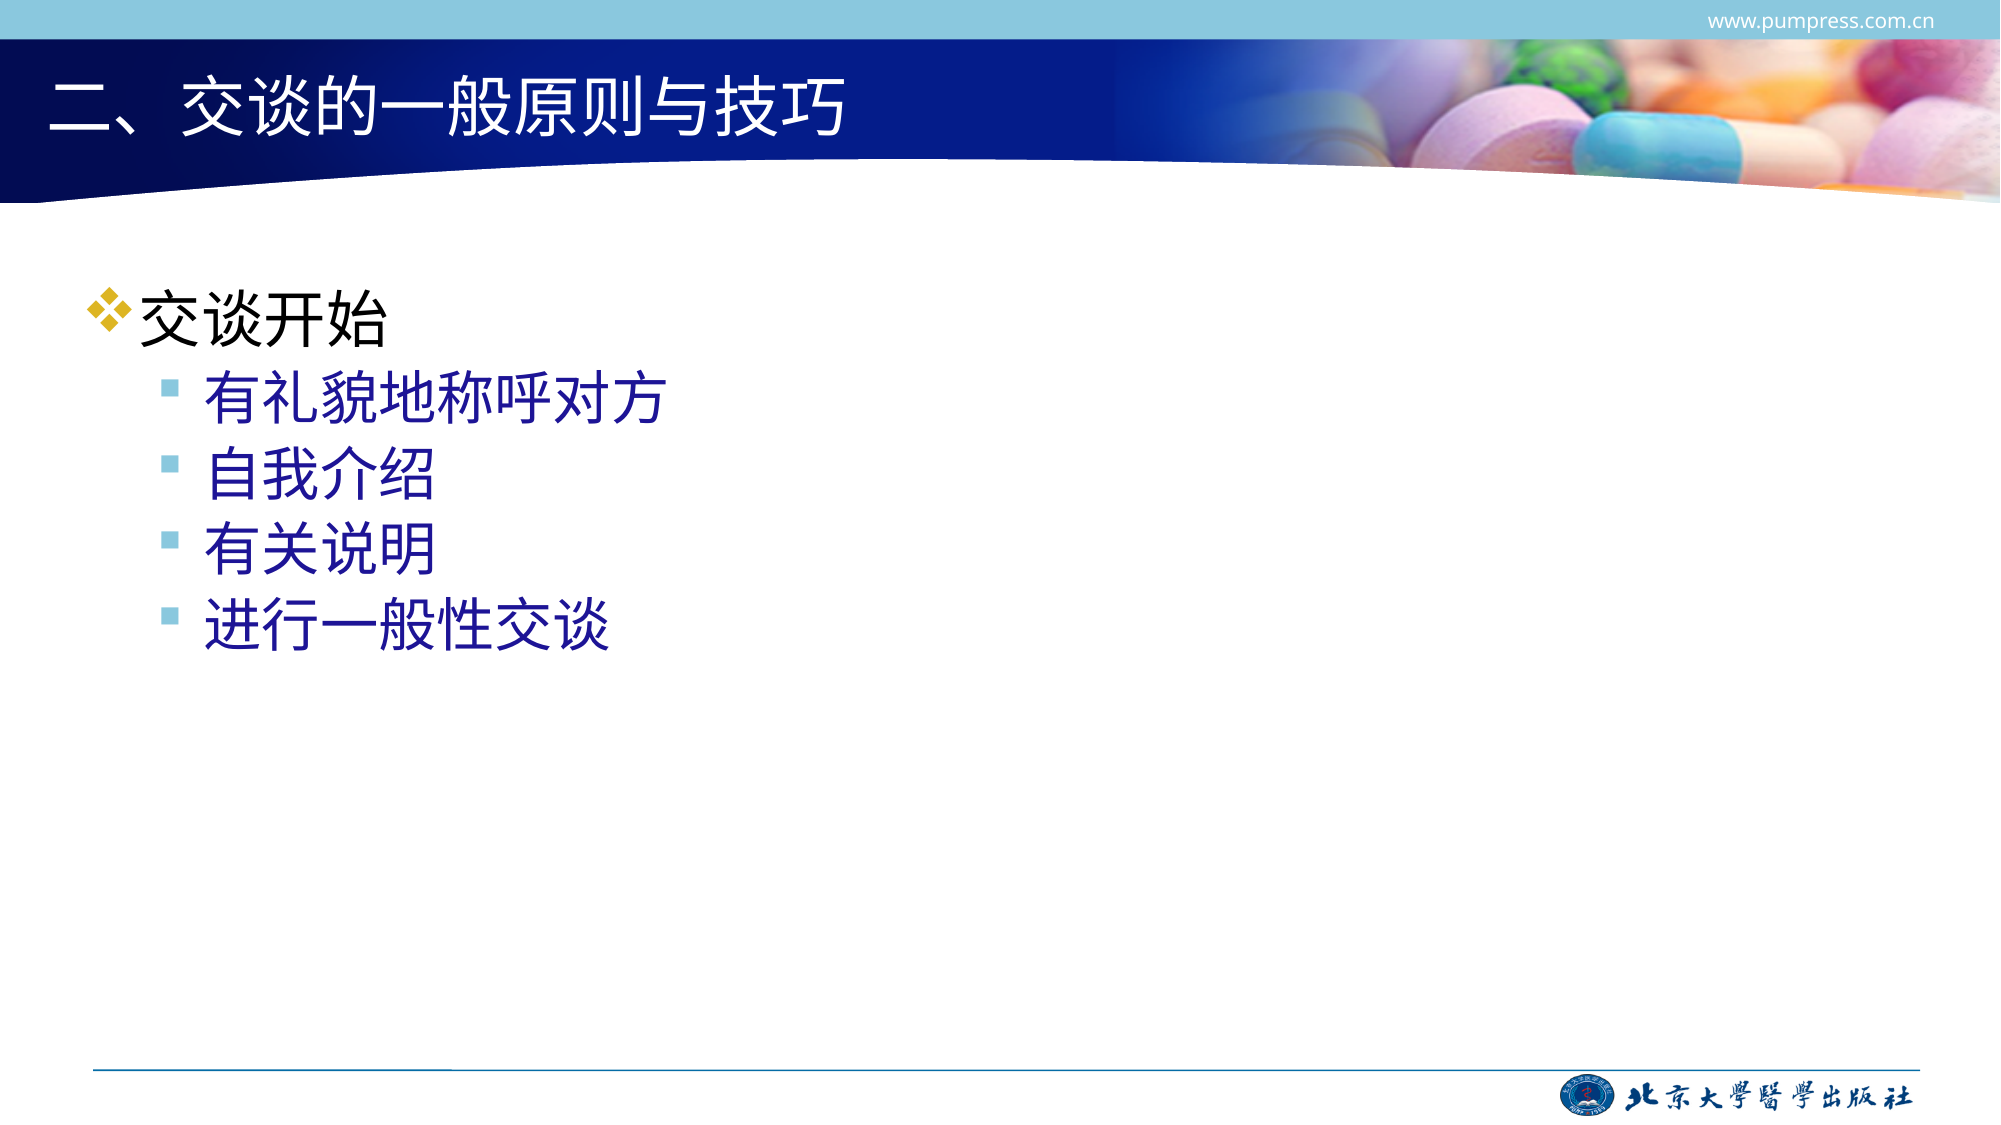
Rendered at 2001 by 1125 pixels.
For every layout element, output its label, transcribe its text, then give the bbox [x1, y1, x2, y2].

picture [0, 40, 2000, 203]
list 交谈开始 有礼貌地称呼对方 自我介绍 有关说明 进行一般性交谈 [66, 272, 1951, 948]
slide_number www.pumpress.com.cn [1366, 0, 1951, 38]
title 二、交谈的一般原则与技巧 [30, 58, 1799, 152]
picture [1560, 1074, 1915, 1118]
